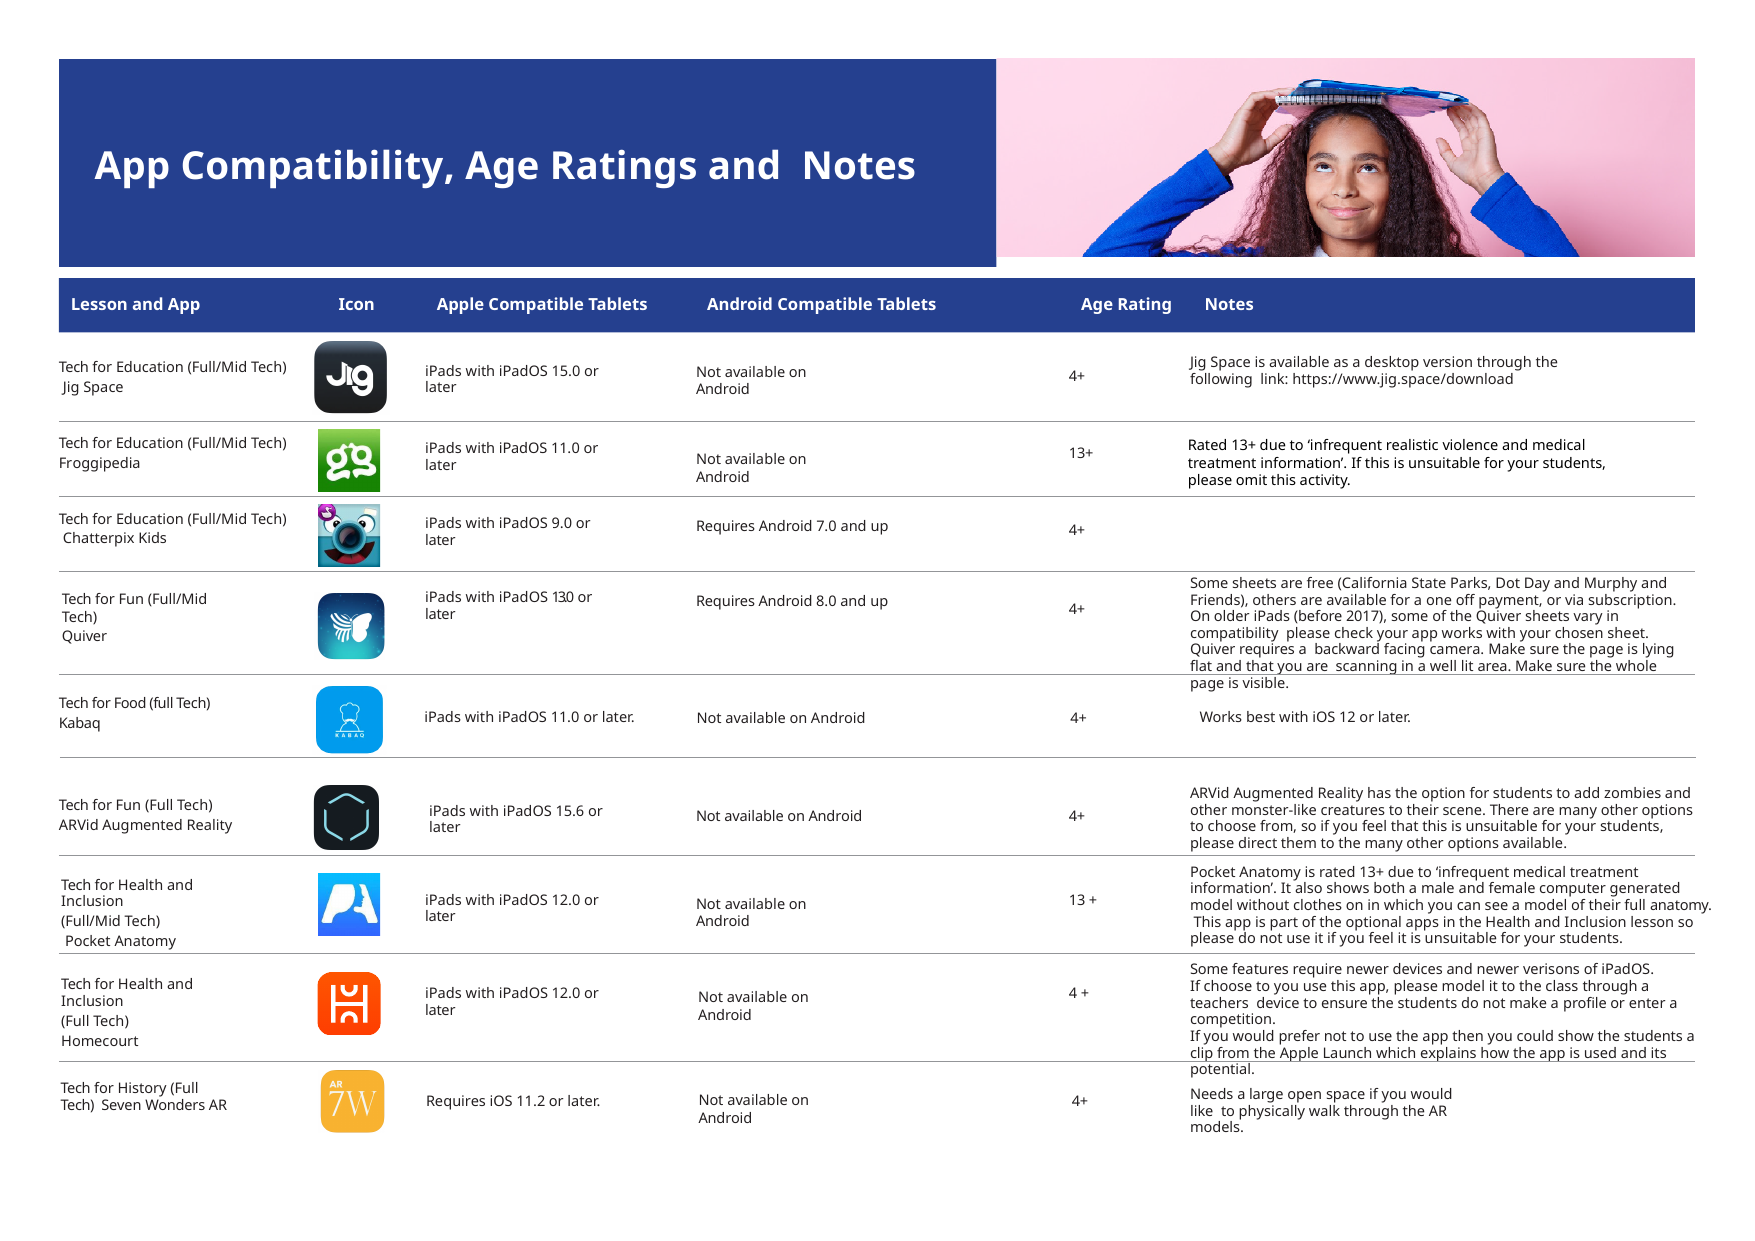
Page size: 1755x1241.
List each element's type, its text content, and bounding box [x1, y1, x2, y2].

text_box Not available on Android [694, 707, 933, 727]
text_box Jig Space is available as a desktop version through the following link: https://www.jig.space/download [1187, 350, 1613, 388]
text_box 4+ [1068, 707, 1181, 727]
text_box Not available on Android [694, 447, 859, 485]
text_box Not available on Android [693, 892, 863, 930]
text_box Tech for Health and Inclusion (Full Tech) Homecourt [59, 972, 253, 1050]
text_box [318, 429, 381, 492]
text_box iPads with iPadOS 11.0 or later [423, 436, 608, 474]
text_box Some sheets are free (California State Parks, Dot Day and Murphy and Friends), others are available for a one off payment, or via subscription. On older iPads (before 2017), some of the Quiver sheets vary in compatibility please check your app works with your chosen sheet. Quiver requires a backward facing camera. Make sure the page is lying flat and that you are scanning in a well lit area. Make sure the whole page is visible. [1187, 571, 1696, 692]
text_box Rated 13+ due to ‘infrequent realistic violence and medical treatment information’. If this is unsuitable for your students, please omit this activity. [1188, 432, 1613, 489]
text_box Needs a large open space if you would like to physically walk through the AR models. [1187, 1082, 1472, 1136]
text_box Not available on Android [696, 986, 865, 1024]
text_box Pocket Anatomy is rated 13+ due to ‘infrequent medical treatment information’. It also shows both a male and female computer generated model without clothes on in which you can see a model of their full anatomy. This app is part of the optional apps in the Health and Inclusion lesson so please do not use it if you feel it is unsuitable for your students. [1187, 860, 1715, 947]
text_box 4+ [1066, 364, 1088, 385]
text_box Not available on Android [696, 1089, 861, 1127]
text_box [318, 504, 381, 567]
text_box iPads with iPadOS 13.0 or later [423, 585, 608, 622]
text_box Tech for Fun (Full Tech) ARVid Augmented Reality [56, 793, 242, 833]
text_box Not available on Android [694, 804, 903, 825]
text_box 4+ [1066, 597, 1088, 618]
text_box 4+ [1066, 804, 1088, 825]
text_box Tech for History (Full Tech) Seven Wonders AR [58, 1076, 235, 1114]
text_box Not available on Android [694, 360, 859, 398]
text_box Tech for Fun (Full/Mid Tech) Quiver [59, 588, 244, 645]
picture [312, 340, 390, 415]
picture [313, 785, 380, 851]
text_box iPads with iPadOS 15.6 or later [427, 799, 628, 836]
text_box Lesson and App Icon Apple Compatible Tablets Android Compatible Tablets Age Rating Notes [58, 278, 1695, 333]
picture [314, 592, 385, 660]
text_box ARVid Augmented Reality has the option for students to add zombies and other monster-like creatures to their scene. There are many other options to choose from, so if you feel that this is unsuitable for your students, please direct them to the many other options available. [1187, 781, 1696, 852]
text_box iPads with iPadOS 12.0 or later [423, 888, 610, 925]
text_box [996, 58, 1695, 257]
text_box iPads with iPadOS 12.0 or later [423, 981, 608, 1019]
text_box Tech for Education (Full/Mid Tech) Jig Space [56, 356, 303, 396]
text_box iPads with iPadOS 9.0 or later [423, 511, 608, 549]
title App Compatibility, Age Ratings and Notes [59, 59, 997, 267]
text_box 4 + [1066, 982, 1100, 1002]
text_box [318, 873, 381, 937]
text_box Tech for Education (Full/Mid Tech) Chatterpix Kids [56, 507, 303, 547]
text_box iPads with iPadOS 15.0 or later [423, 358, 610, 396]
text_box Requires Android 7.0 and up [694, 514, 988, 535]
text_box Tech for Food (full Tech) Kabaq [56, 692, 243, 732]
text_box Requires iOS 11.2 or later. [424, 1089, 637, 1110]
text_box Some features require newer devices and newer verisons of iPadOS. If choose to you use this app, please model it to the class through a teachers device to ensure the students do not make a profile or enter a competition. If you would prefer not to use the app then you could show the students a clip from the Apple Launch which explains how the app is used and its potential. [1187, 957, 1715, 1078]
text_box Tech for Health and Inclusion (Full/Mid Tech) Pocket Anatomy [59, 872, 253, 950]
picture [312, 685, 387, 755]
picture [318, 1070, 385, 1134]
text_box 13+ [1066, 441, 1100, 462]
text_box 4+ [1066, 518, 1088, 539]
text_box Requires Android 8.0 and up [693, 589, 987, 610]
text_box 4+ [1069, 1089, 1105, 1110]
text_box Works best with iOS 12 or later. [1197, 704, 1481, 725]
text_box Tech for Education (Full/Mid Tech) Froggipedia [56, 431, 303, 472]
text_box 13 + [1066, 888, 1100, 908]
text_box [317, 972, 381, 1035]
text_box iPads with iPadOS 11.0 or later. [422, 706, 660, 726]
picture [344, 719, 355, 723]
